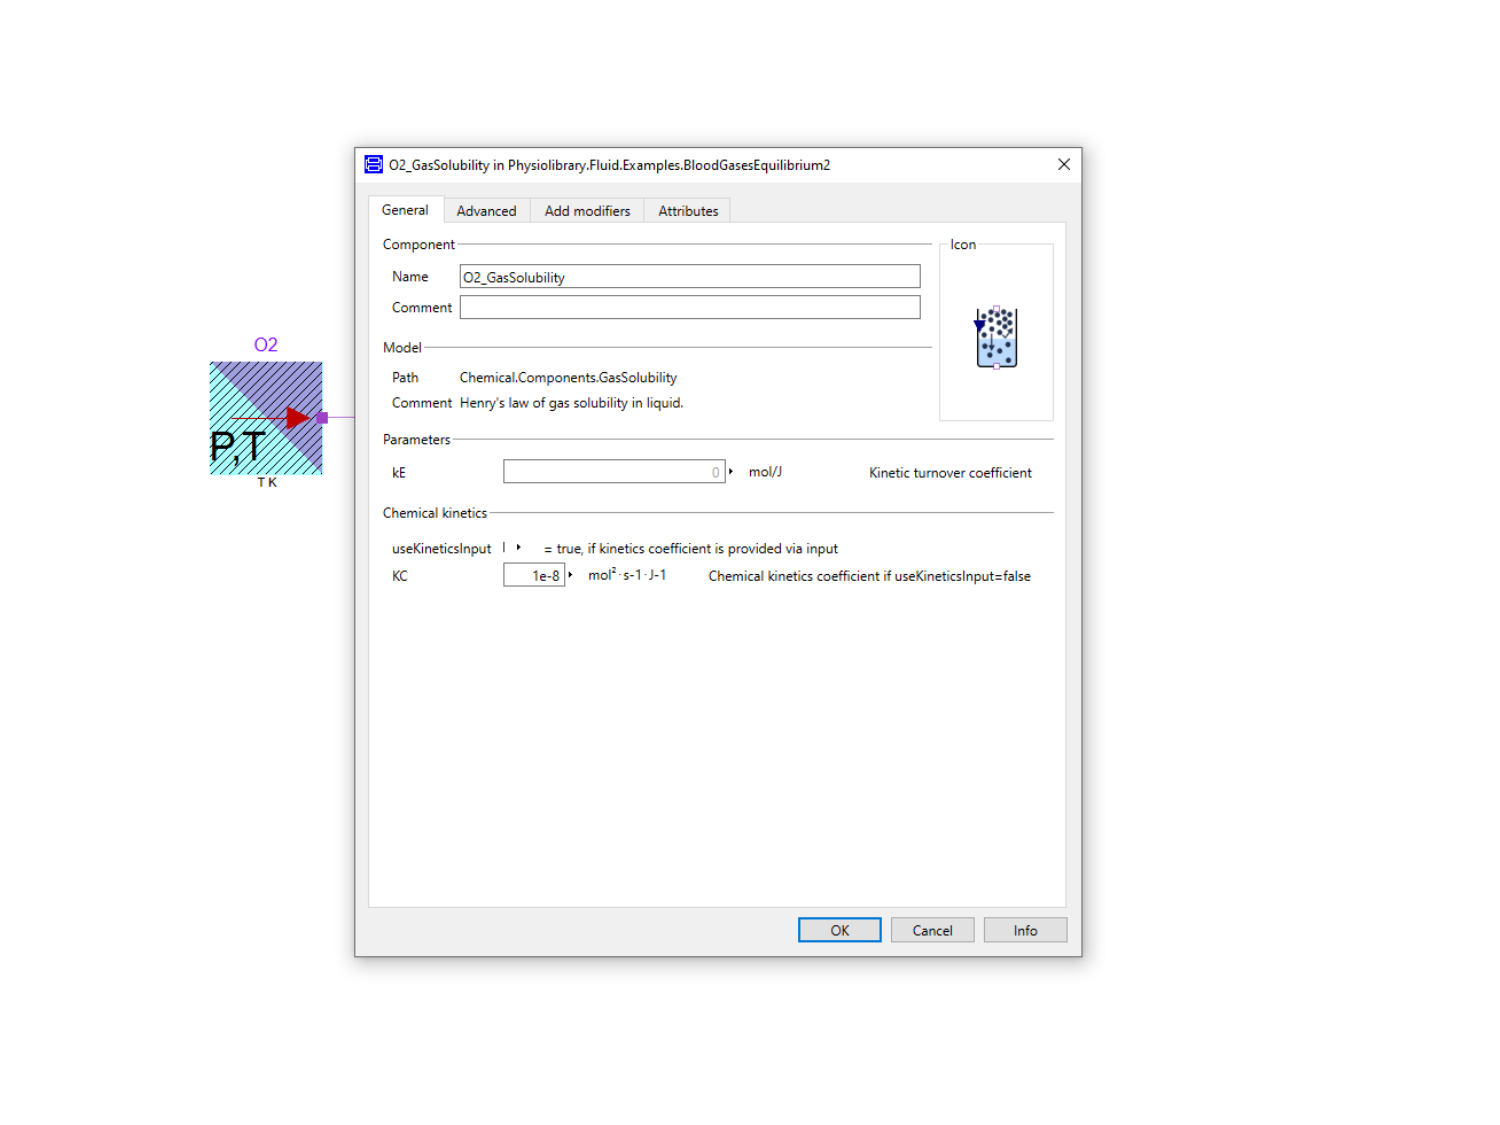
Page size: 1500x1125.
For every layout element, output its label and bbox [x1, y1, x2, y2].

picture [187, 0, 1313, 1125]
